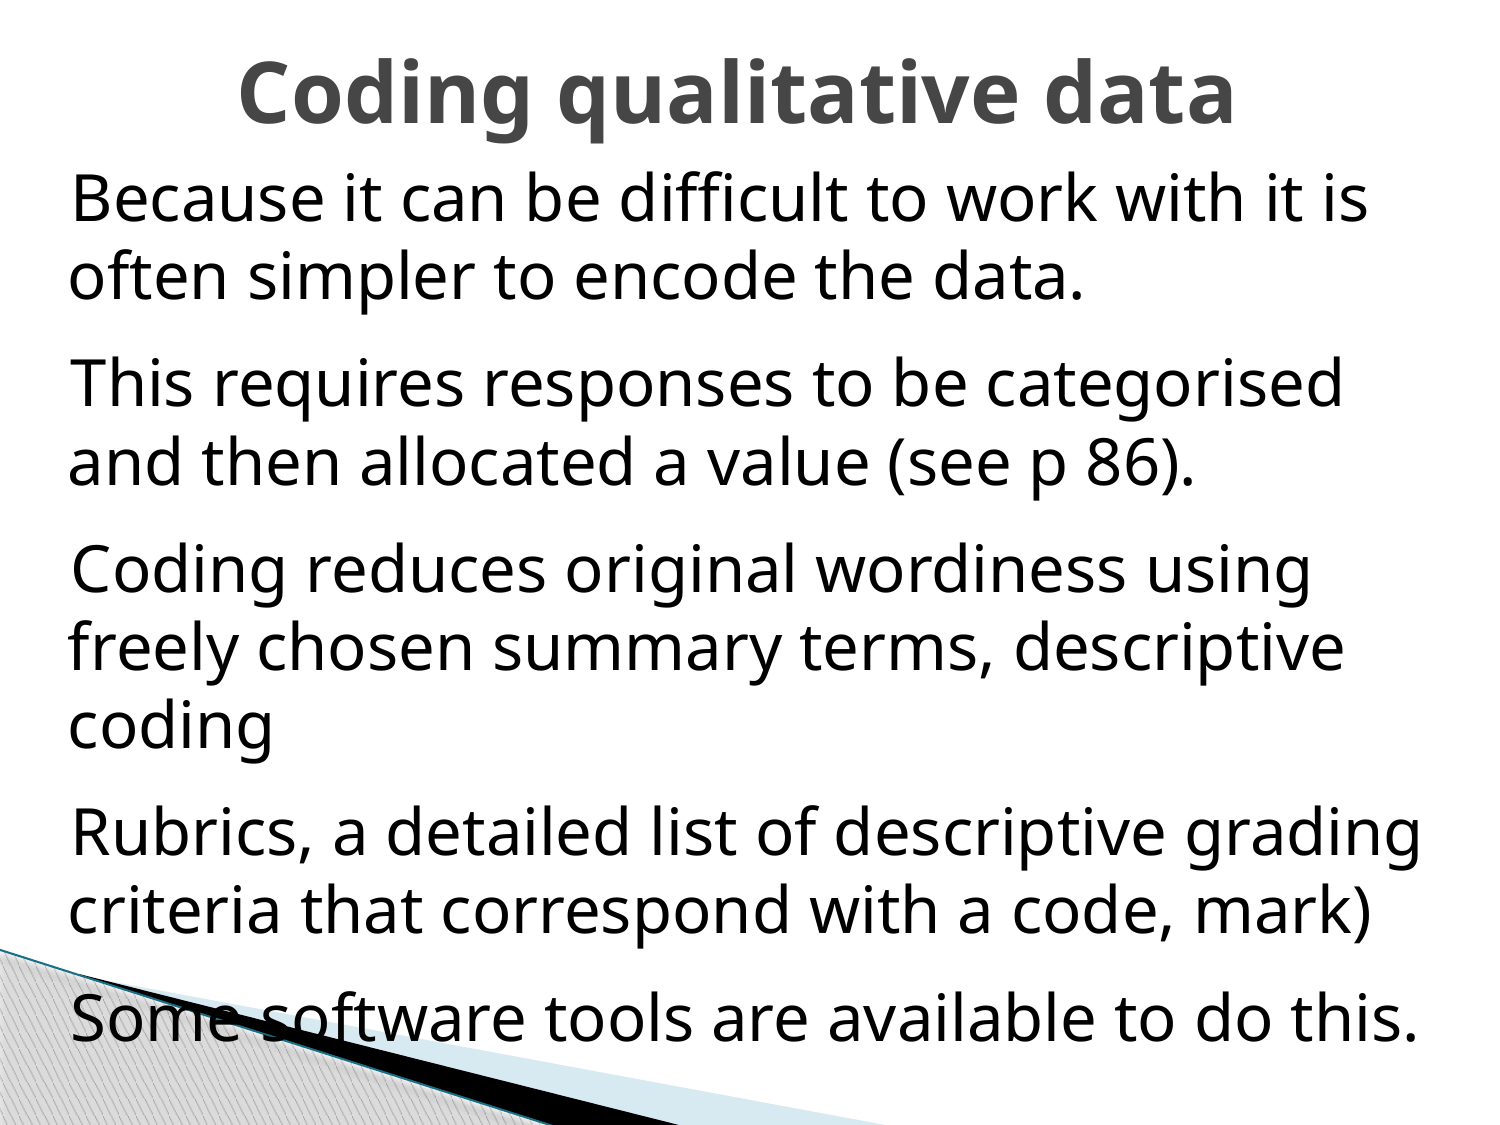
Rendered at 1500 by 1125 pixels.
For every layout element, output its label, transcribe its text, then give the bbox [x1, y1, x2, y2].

title Coding qualitative data [100, 0, 1376, 183]
list Because it can be difficult to work with it is often simpler to encode the data. This requires responses to be categorised and then allocated a value (see p 86). Coding reduces original wordiness using freely chosen summary terms, descriptive coding Rubrics, a detailed list of descriptive grading criteria that correspond with a code, mark) Some software tools are available to do this. [53, 149, 1447, 1083]
